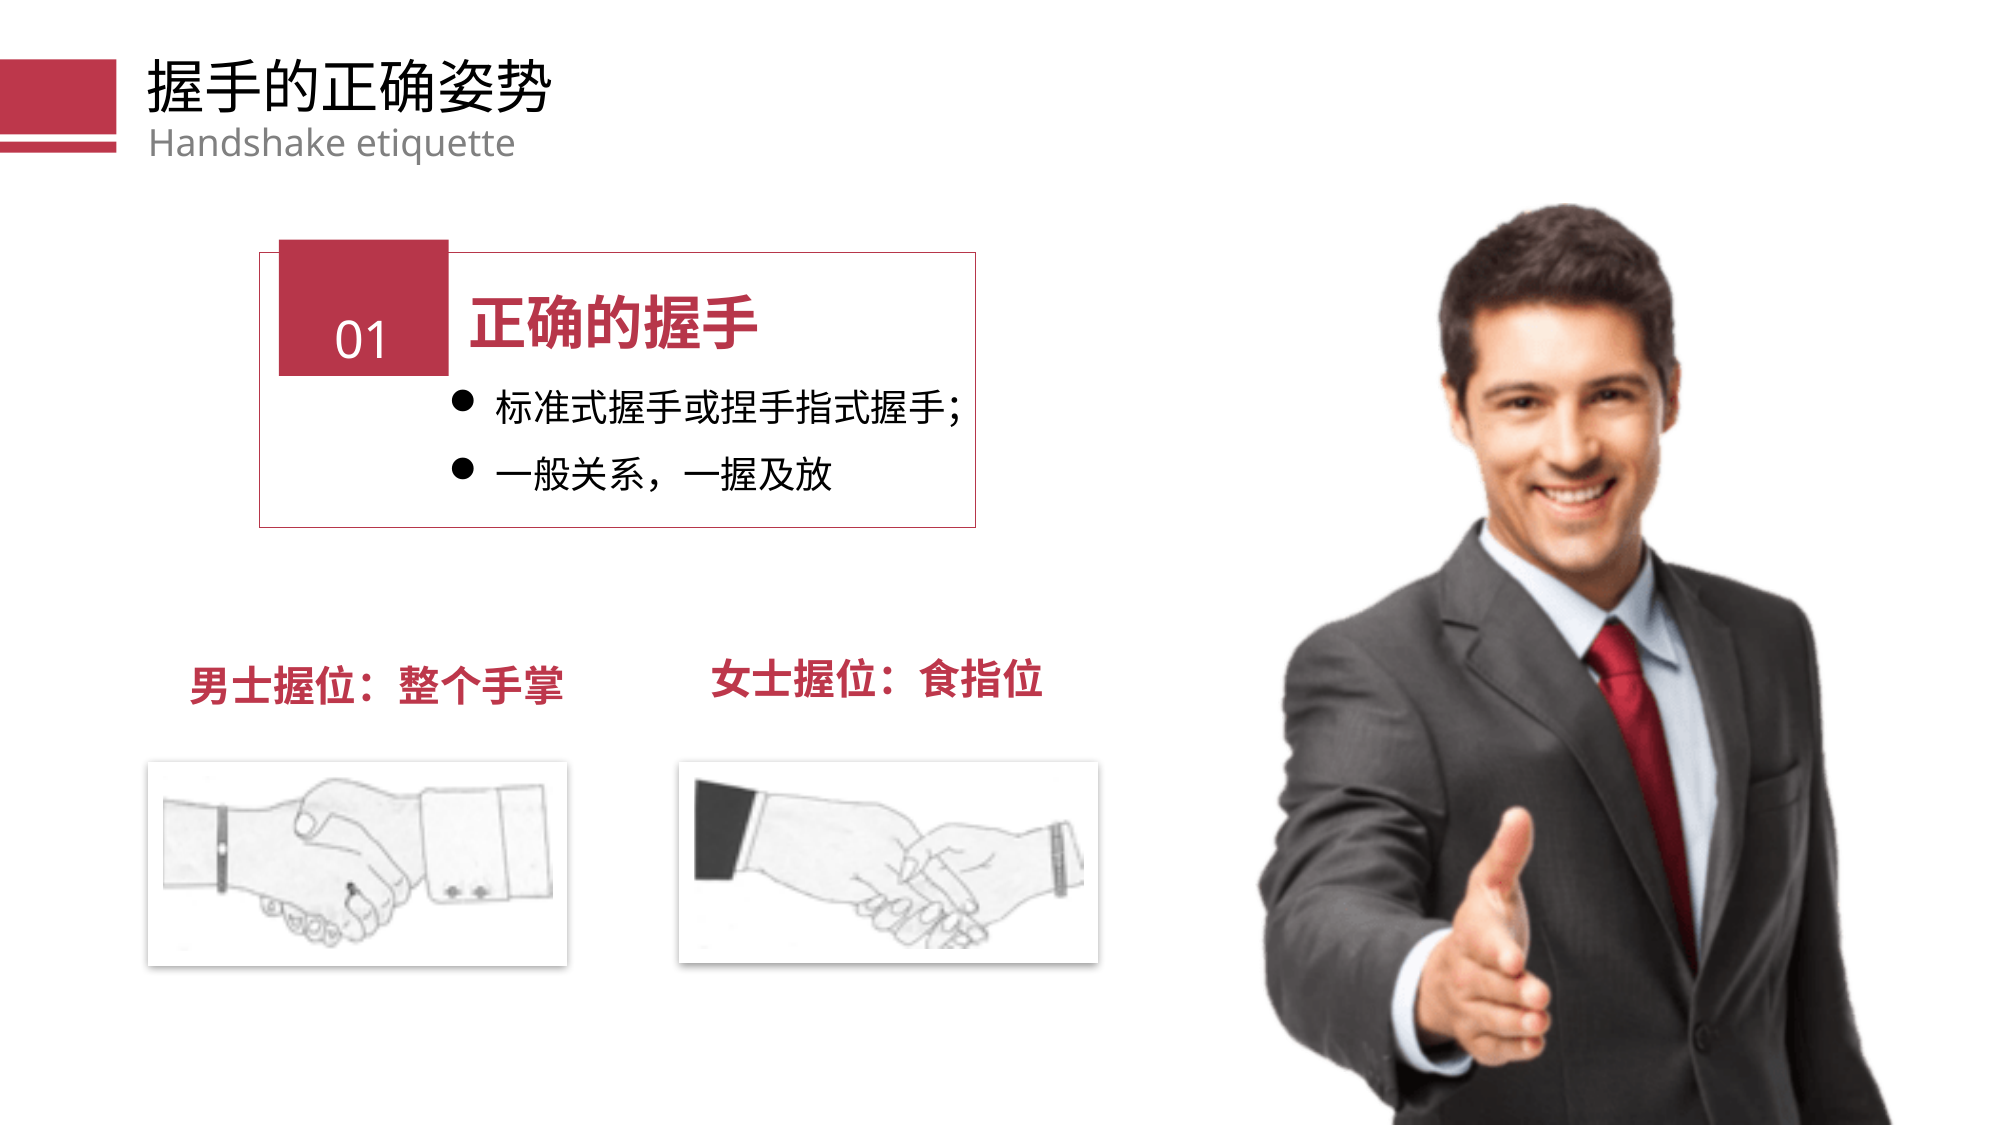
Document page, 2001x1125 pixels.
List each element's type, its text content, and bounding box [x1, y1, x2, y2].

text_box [259, 239, 976, 576]
text_box 男士握位：整个手掌 [174, 651, 581, 717]
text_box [0, 42, 572, 172]
picture [1245, 203, 1943, 1125]
picture [162, 776, 553, 952]
picture [693, 776, 1084, 949]
text_box 女士握位：食指位 [695, 645, 1060, 710]
